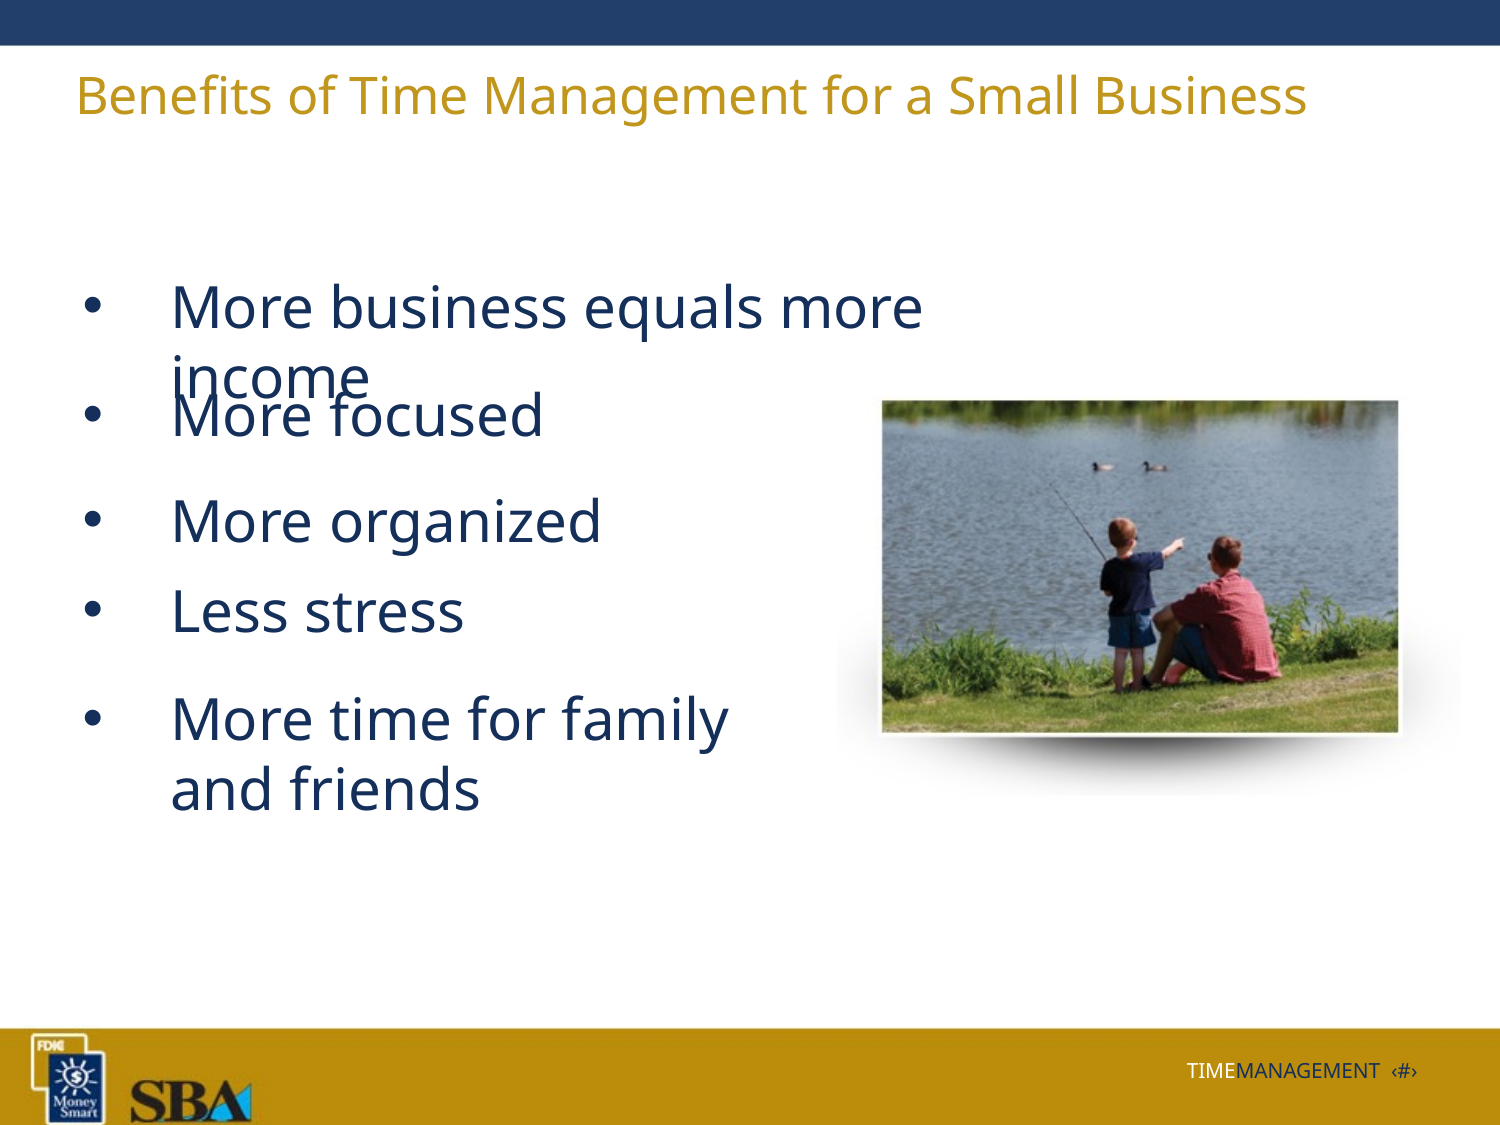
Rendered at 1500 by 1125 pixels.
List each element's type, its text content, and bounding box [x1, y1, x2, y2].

text_box More focused [74, 371, 988, 456]
title Benefits of Time Management for a Small Business [74, 61, 1426, 163]
text_box More time for family and friends [75, 674, 830, 830]
text_box Less stress [75, 566, 800, 652]
text_box More organized [74, 476, 830, 562]
text_box More business equals more income [75, 262, 1088, 393]
picture [0, 0, 1500, 1125]
